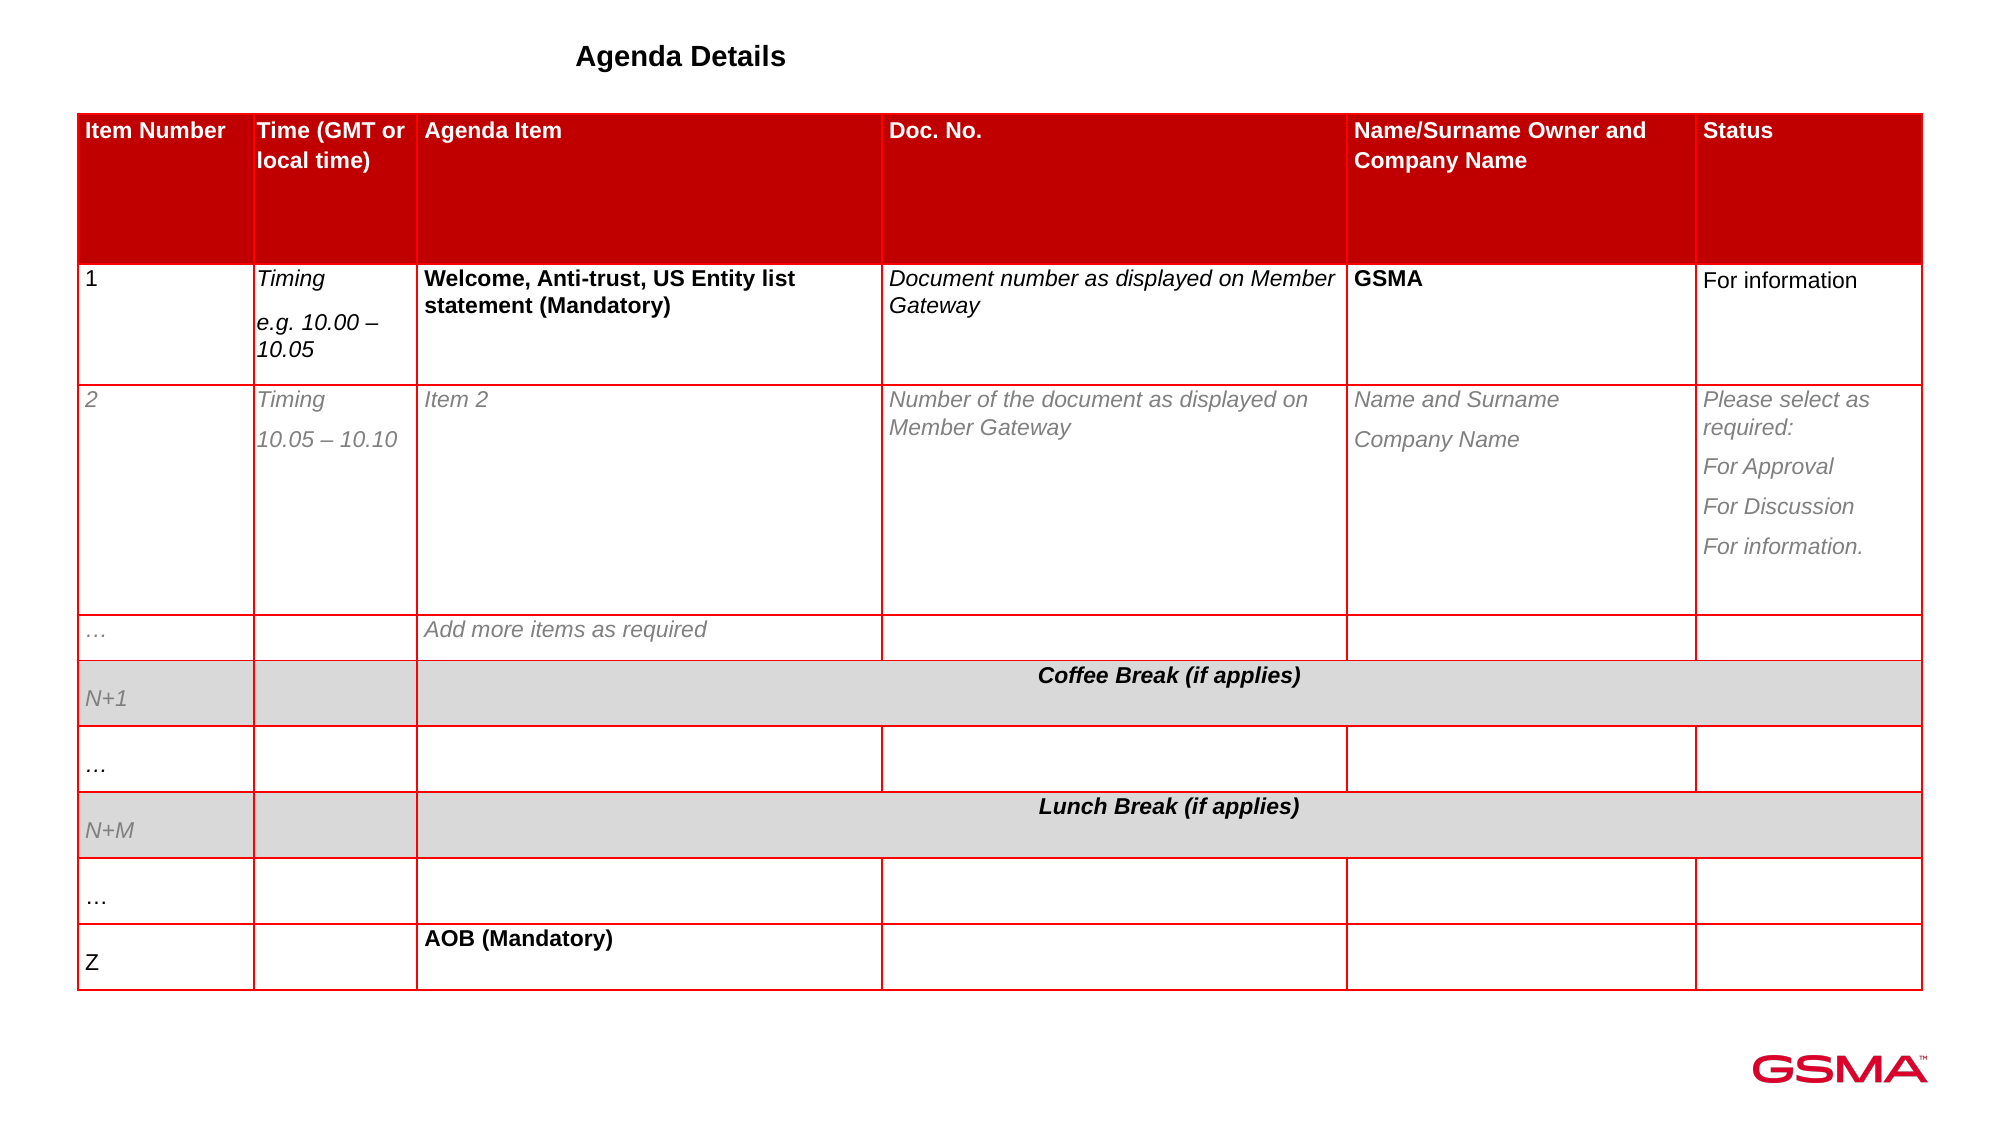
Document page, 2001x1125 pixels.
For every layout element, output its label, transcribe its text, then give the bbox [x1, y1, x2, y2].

table_cell Add more items as required [418, 616, 881, 660]
picture [1753, 1055, 1928, 1083]
text_box Agenda Details [560, 0, 1544, 126]
table_cell Lunch Break (if applies) [418, 793, 1921, 857]
table_cell [1697, 925, 1921, 989]
table_cell [883, 727, 1346, 791]
table_cell [1697, 727, 1921, 791]
table_cell Timing e.g. 10.00 – 10.05 [255, 265, 416, 384]
table_cell [883, 616, 1346, 660]
table_cell [418, 727, 881, 791]
table_header Doc. No. [883, 126, 1346, 263]
table_cell Document number as displayed on Member Gateway [883, 265, 1346, 384]
table_cell 1 [79, 265, 253, 384]
table_cell [883, 925, 1346, 989]
table_cell [1348, 859, 1695, 923]
table_cell … [79, 616, 253, 660]
table_cell [255, 616, 416, 660]
table_cell [255, 793, 416, 857]
table_cell Z [79, 925, 253, 989]
table_cell [1348, 925, 1695, 989]
table_cell N+M [79, 793, 253, 857]
table_cell Welcome, Anti-trust, US Entity list statement (Mandatory) [418, 265, 881, 384]
table_cell Please select as required: For Approval For Discussion For information. [1697, 386, 1921, 614]
table_cell [1697, 859, 1921, 923]
table_cell N+1 [79, 661, 253, 725]
table_header Name/Surname Owner and Company Name [1348, 115, 1695, 263]
table_cell Number of the document as displayed on Member Gateway [883, 386, 1346, 614]
table_cell Coffee Break (if applies) [418, 661, 1921, 725]
table_cell Name and Surname Company Name [1348, 386, 1695, 614]
table_header Agenda Item [418, 115, 881, 263]
table_cell [418, 859, 881, 923]
table_cell [1348, 616, 1695, 660]
table_cell AOB (Mandatory) [418, 925, 881, 989]
table_header Item Number [79, 115, 253, 263]
table_cell GSMA [1348, 265, 1695, 384]
table_cell [1697, 616, 1921, 660]
table_cell 2 [79, 386, 253, 614]
table_cell [1348, 727, 1695, 791]
table_cell [255, 859, 416, 923]
table_cell Timing 10.05 – 10.10 [255, 386, 416, 614]
table_cell Item 2 [418, 386, 881, 614]
table_cell [255, 661, 416, 725]
table_header Time (GMT or local time) [255, 115, 416, 263]
table_cell [255, 727, 416, 791]
table_header Status [1697, 115, 1921, 263]
table_cell … [79, 727, 253, 791]
table_cell [883, 859, 1346, 923]
table_cell … [79, 859, 253, 923]
table_cell For information [1697, 265, 1921, 384]
table_cell [255, 925, 416, 989]
